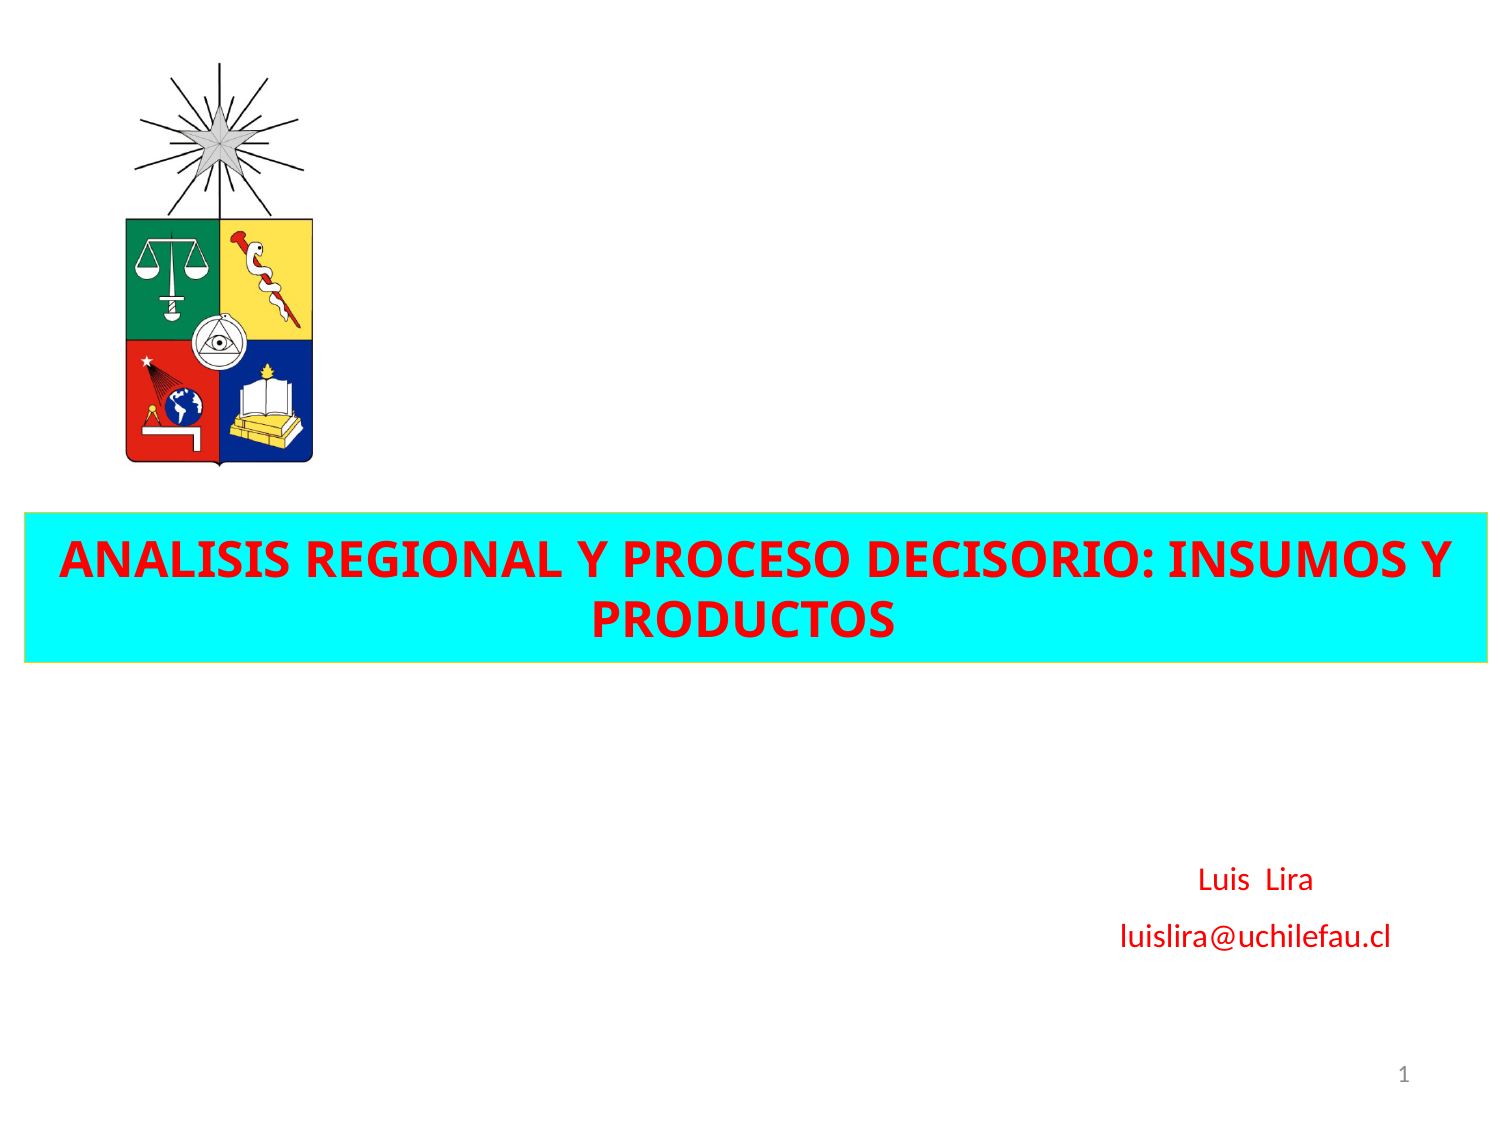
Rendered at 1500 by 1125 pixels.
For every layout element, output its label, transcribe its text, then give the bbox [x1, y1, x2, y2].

title ANALISIS REGIONAL Y PROCESO DECISORIO: INSUMOS Y PRODUCTOS [24, 512, 1488, 663]
picture [124, 62, 313, 467]
slide_number 1 [1074, 1042, 1425, 1103]
text_box Luis Lira luislira@uchilefau.cl [1062, 849, 1450, 962]
